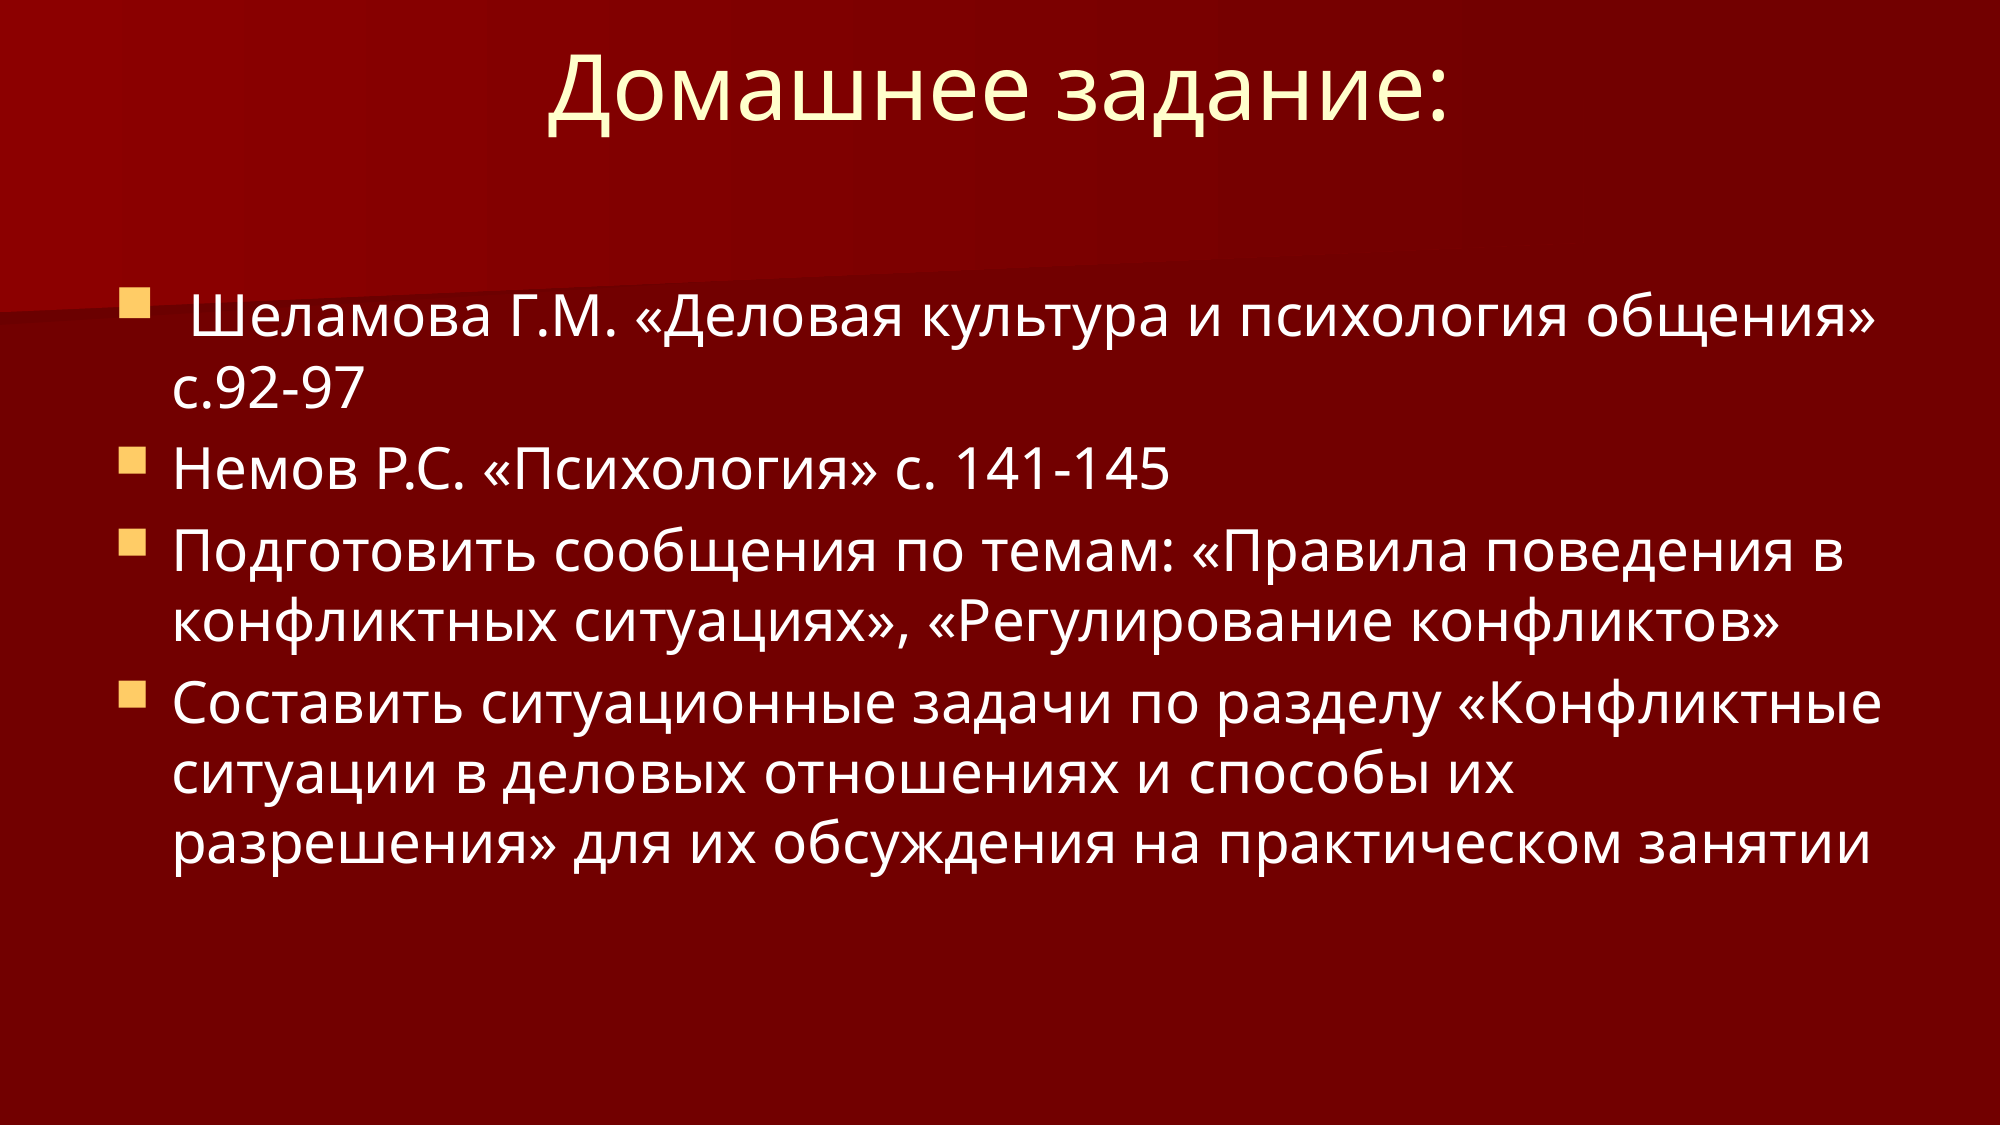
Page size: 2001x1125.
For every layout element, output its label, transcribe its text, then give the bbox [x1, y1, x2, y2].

title Домашнее задание: [99, 44, 1901, 233]
list Шеламова Г.М. «Деловая культура и психология общения» с.92-97 Немов Р.С. «Психология» с. 141-145 Подготовить сообщения по темам: «Правила поведения в конфликтных ситуациях», «Регулирование конфликтов» Составить ситуационные задачи по разделу «Конфликтные ситуации в деловых отношениях и способы их разрешения» для их обсуждения на практическом занятии [99, 262, 1901, 1001]
